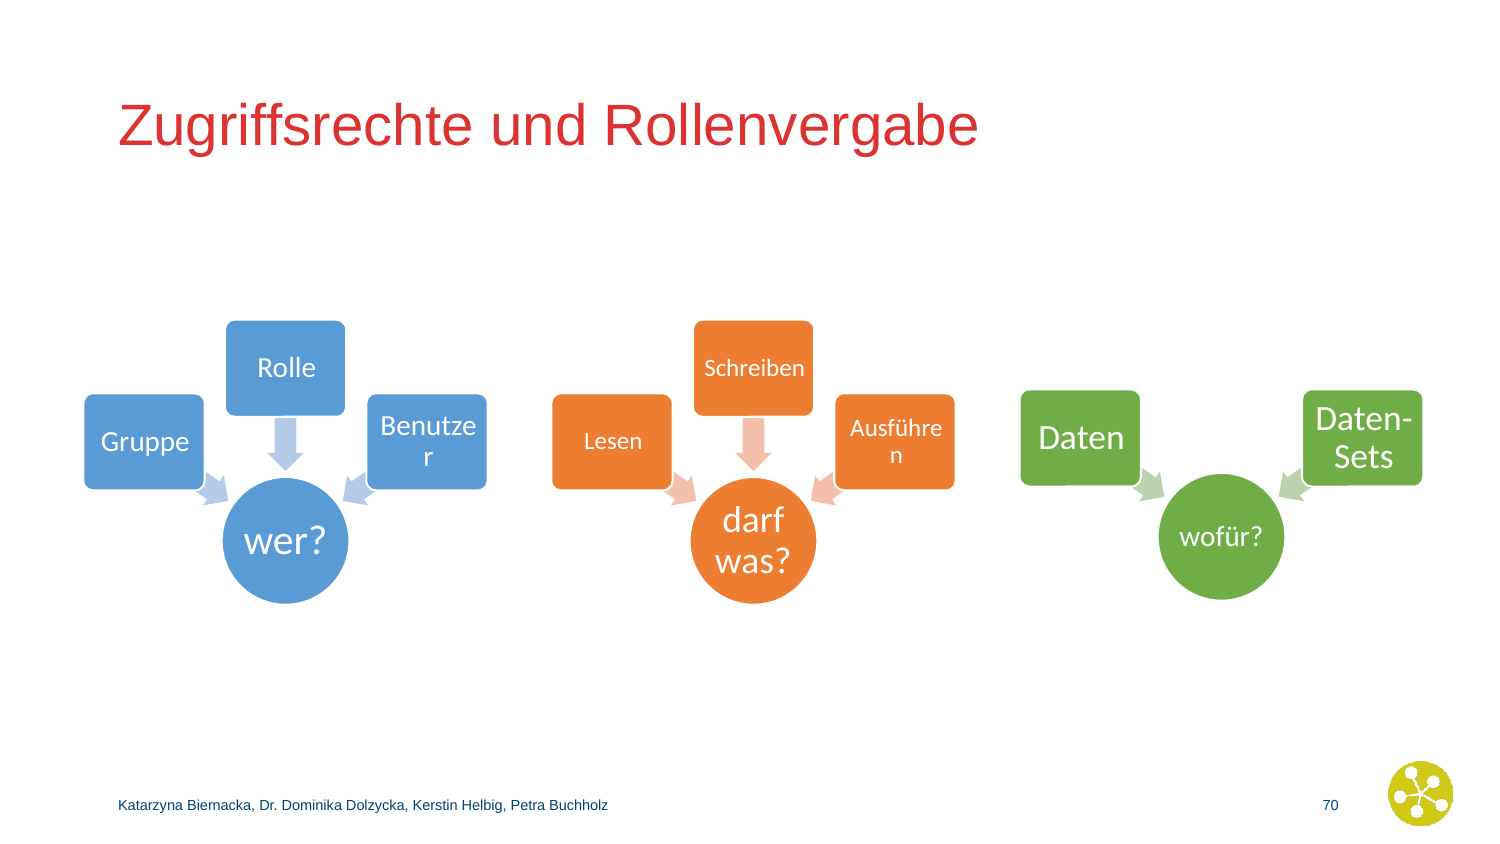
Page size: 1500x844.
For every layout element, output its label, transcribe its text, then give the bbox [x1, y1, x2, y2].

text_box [1019, 325, 1424, 665]
title Zugriffsrechte und Rollenvergabe [103, 44, 1397, 208]
footer Katarzyna Biernacka, Dr. Dominika Dolzycka, Kerstin Helbig, Petra Buchholz [103, 782, 742, 827]
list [83, 292, 488, 633]
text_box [551, 292, 956, 633]
picture [1388, 761, 1453, 826]
slide_number 69 [1016, 782, 1354, 827]
